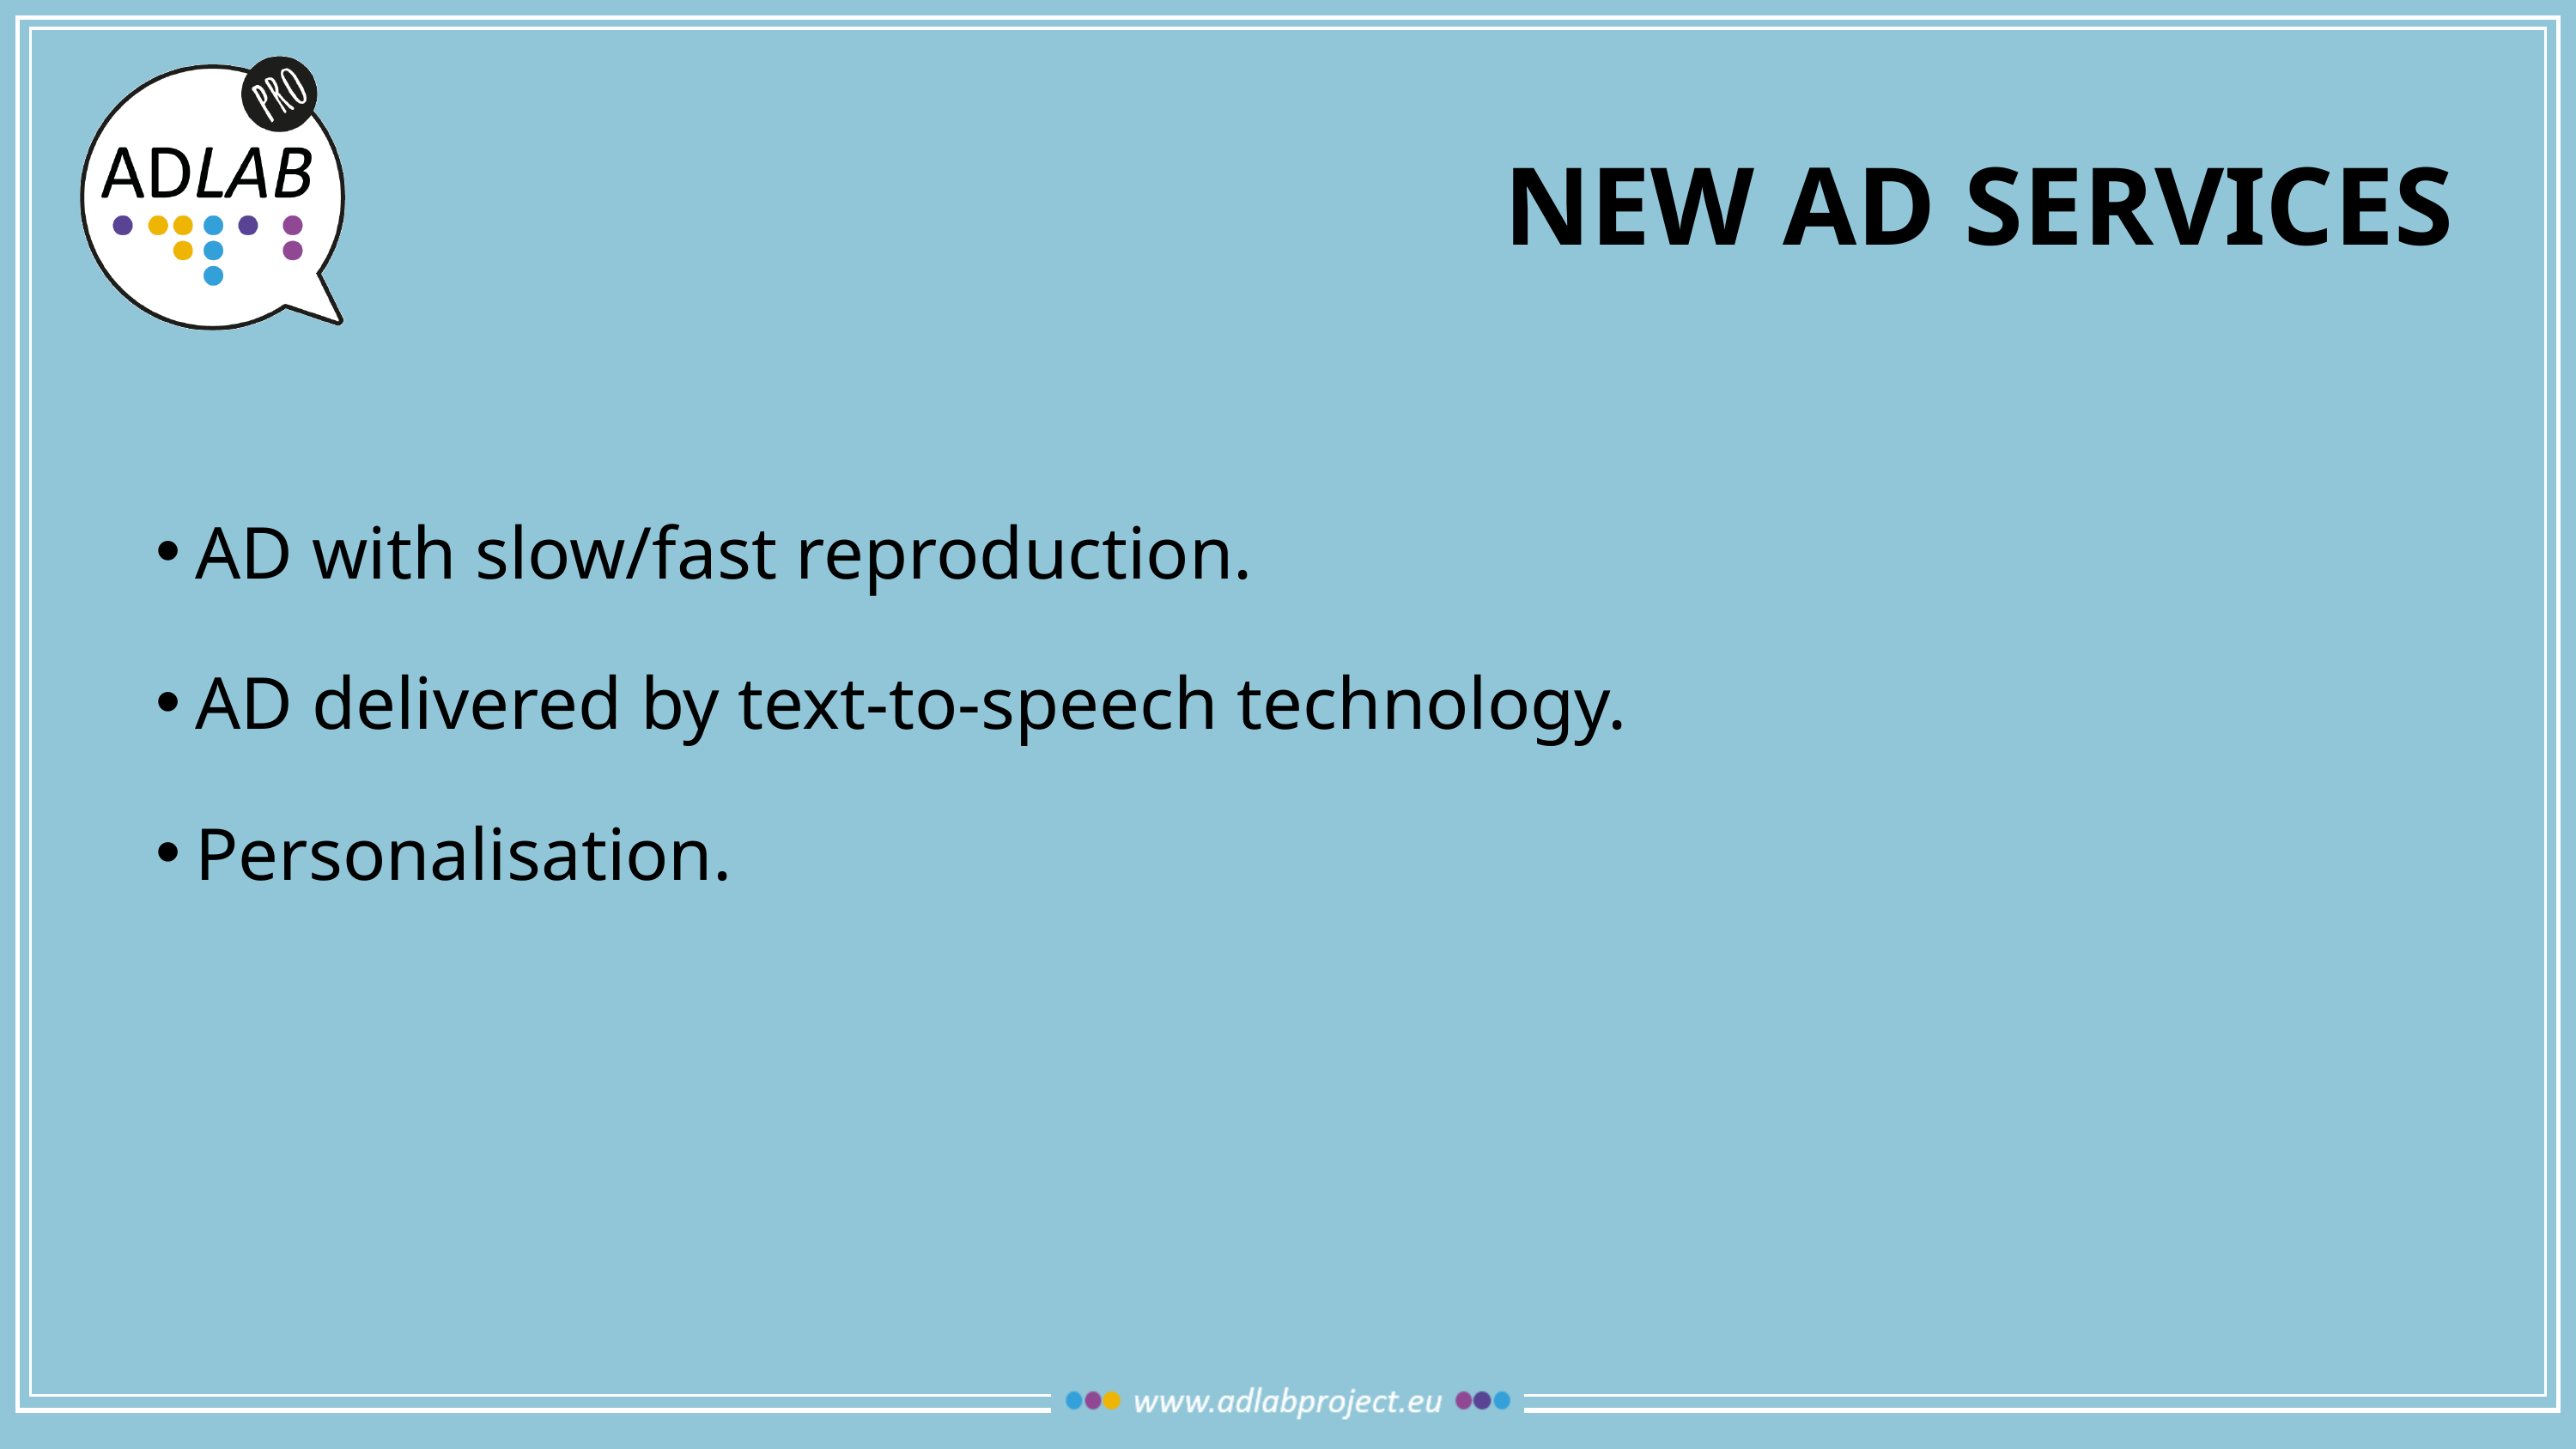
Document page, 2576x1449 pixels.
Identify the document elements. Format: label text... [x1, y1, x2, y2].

picture [72, 49, 353, 330]
list AD with slow/fast reproduction. AD delivered by text-to-speech technology. Personalisation. [143, 350, 2467, 1056]
picture [1051, 1378, 1524, 1429]
title NEW AD SERVICES [384, 70, 2467, 350]
